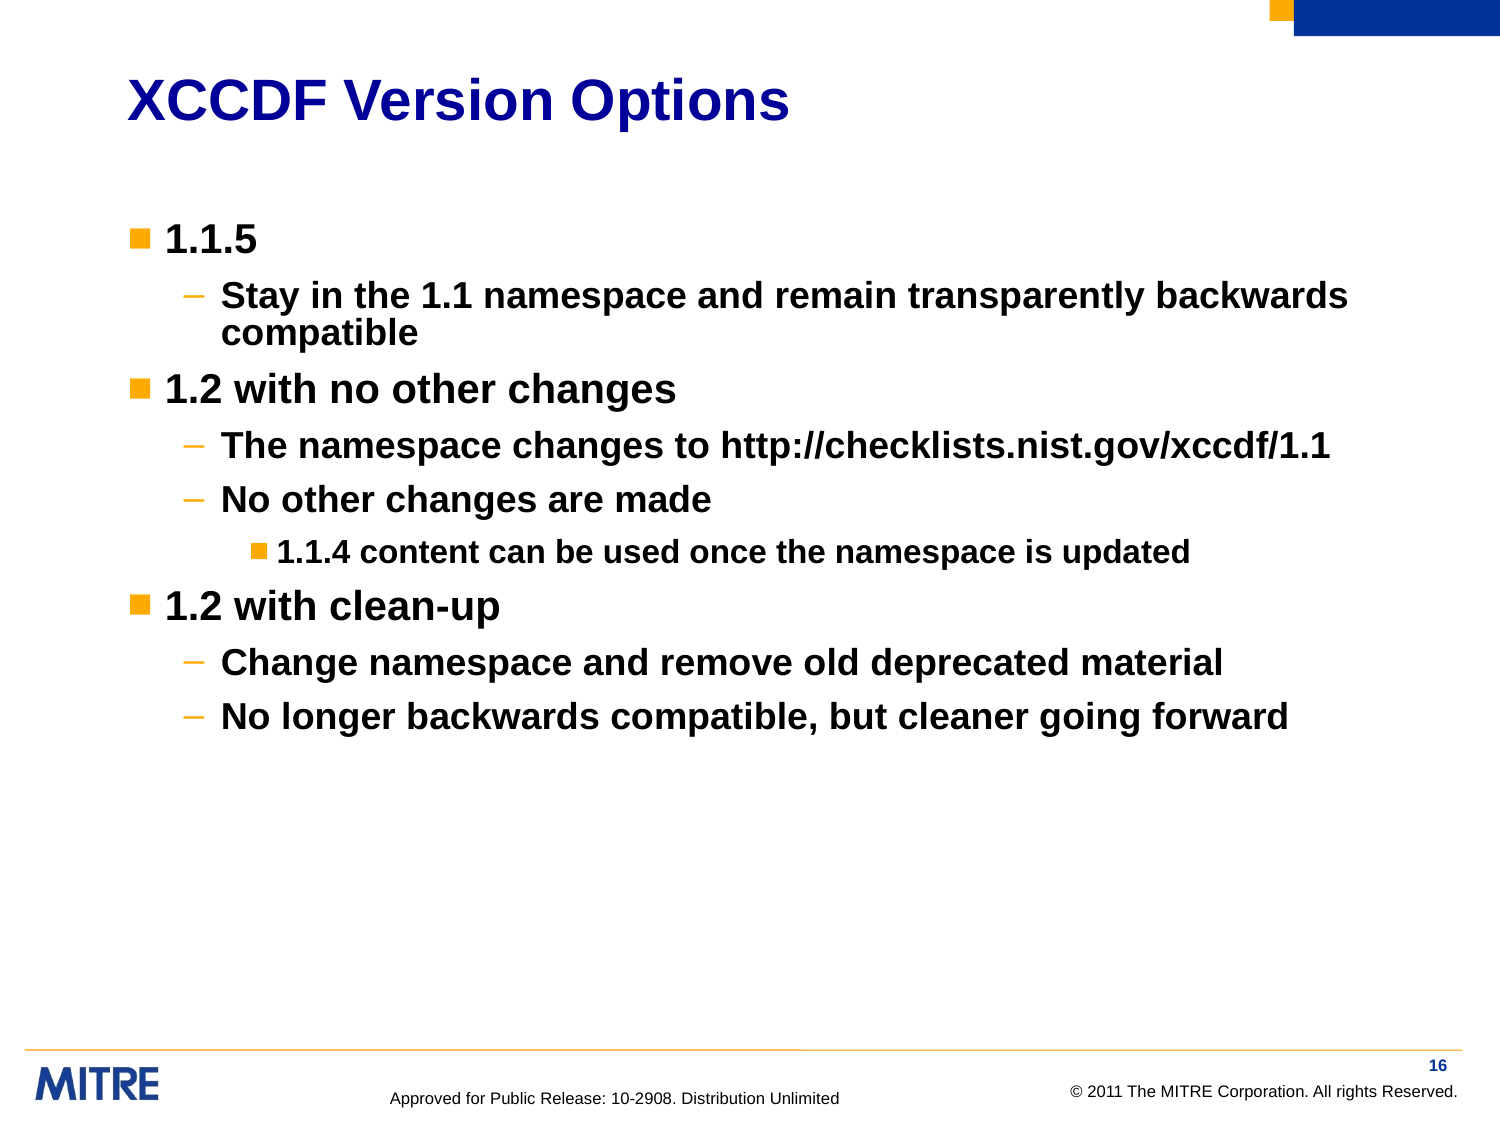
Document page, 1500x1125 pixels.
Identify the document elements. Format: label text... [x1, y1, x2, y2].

slide_number 16 [1374, 1049, 1463, 1076]
title XCCDF Version Options [112, 62, 1288, 151]
picture [30, 1064, 163, 1106]
list 1.1.5 Stay in the 1.1 namespace and remain transparently backwards compatible 1.2 with no other changes The namespace changes to http://checklists.nist.gov/xccdf/1.1 No other changes are made 1.1.4 content can be used once the namespace is updated 1.2 with clean-up Change namespace and remove old deprecated material No longer backwards compatible, but cleaner going forward [112, 212, 1376, 1002]
